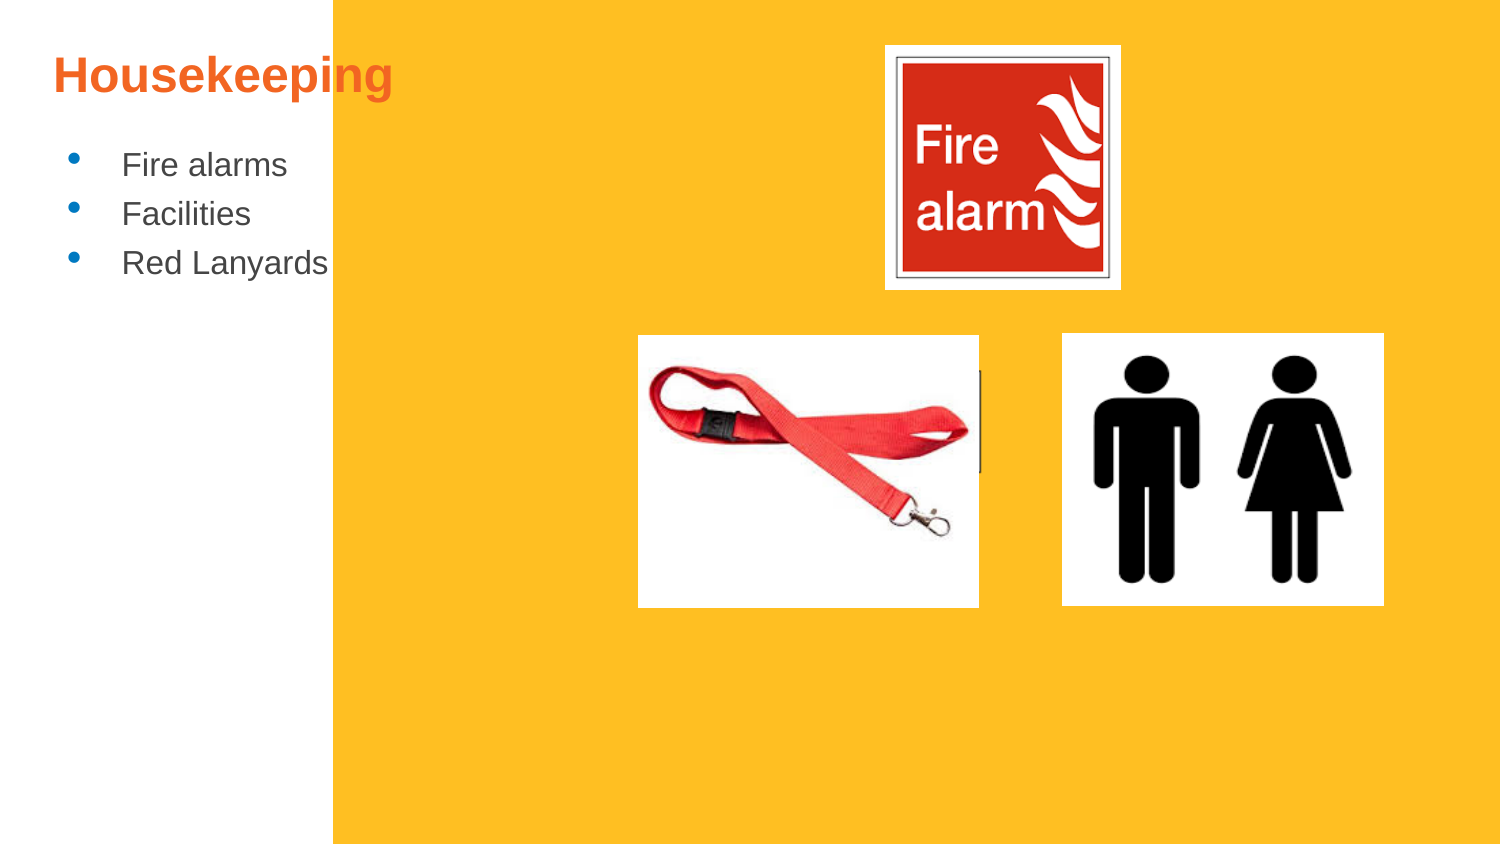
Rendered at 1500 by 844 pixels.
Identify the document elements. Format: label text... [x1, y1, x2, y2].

text_box Fire alarms Facilities Red Lanyards [54, 135, 327, 708]
title Housekeeping [53, 54, 327, 103]
picture [332, 0, 1500, 844]
